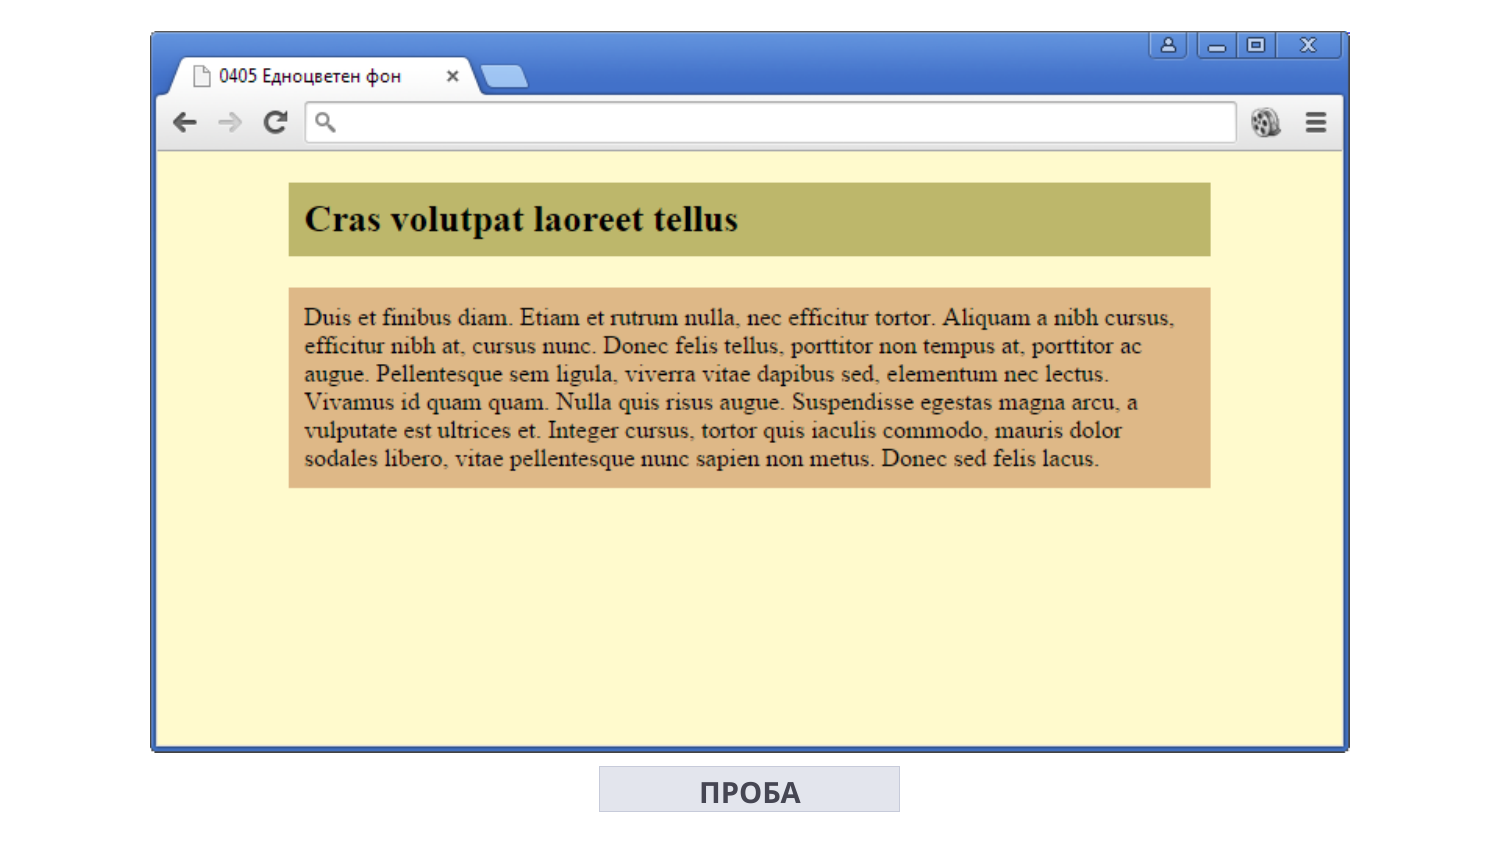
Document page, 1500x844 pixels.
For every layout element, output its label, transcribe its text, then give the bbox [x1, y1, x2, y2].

text_box ПРОБА [599, 766, 900, 812]
picture [149, 31, 1351, 753]
